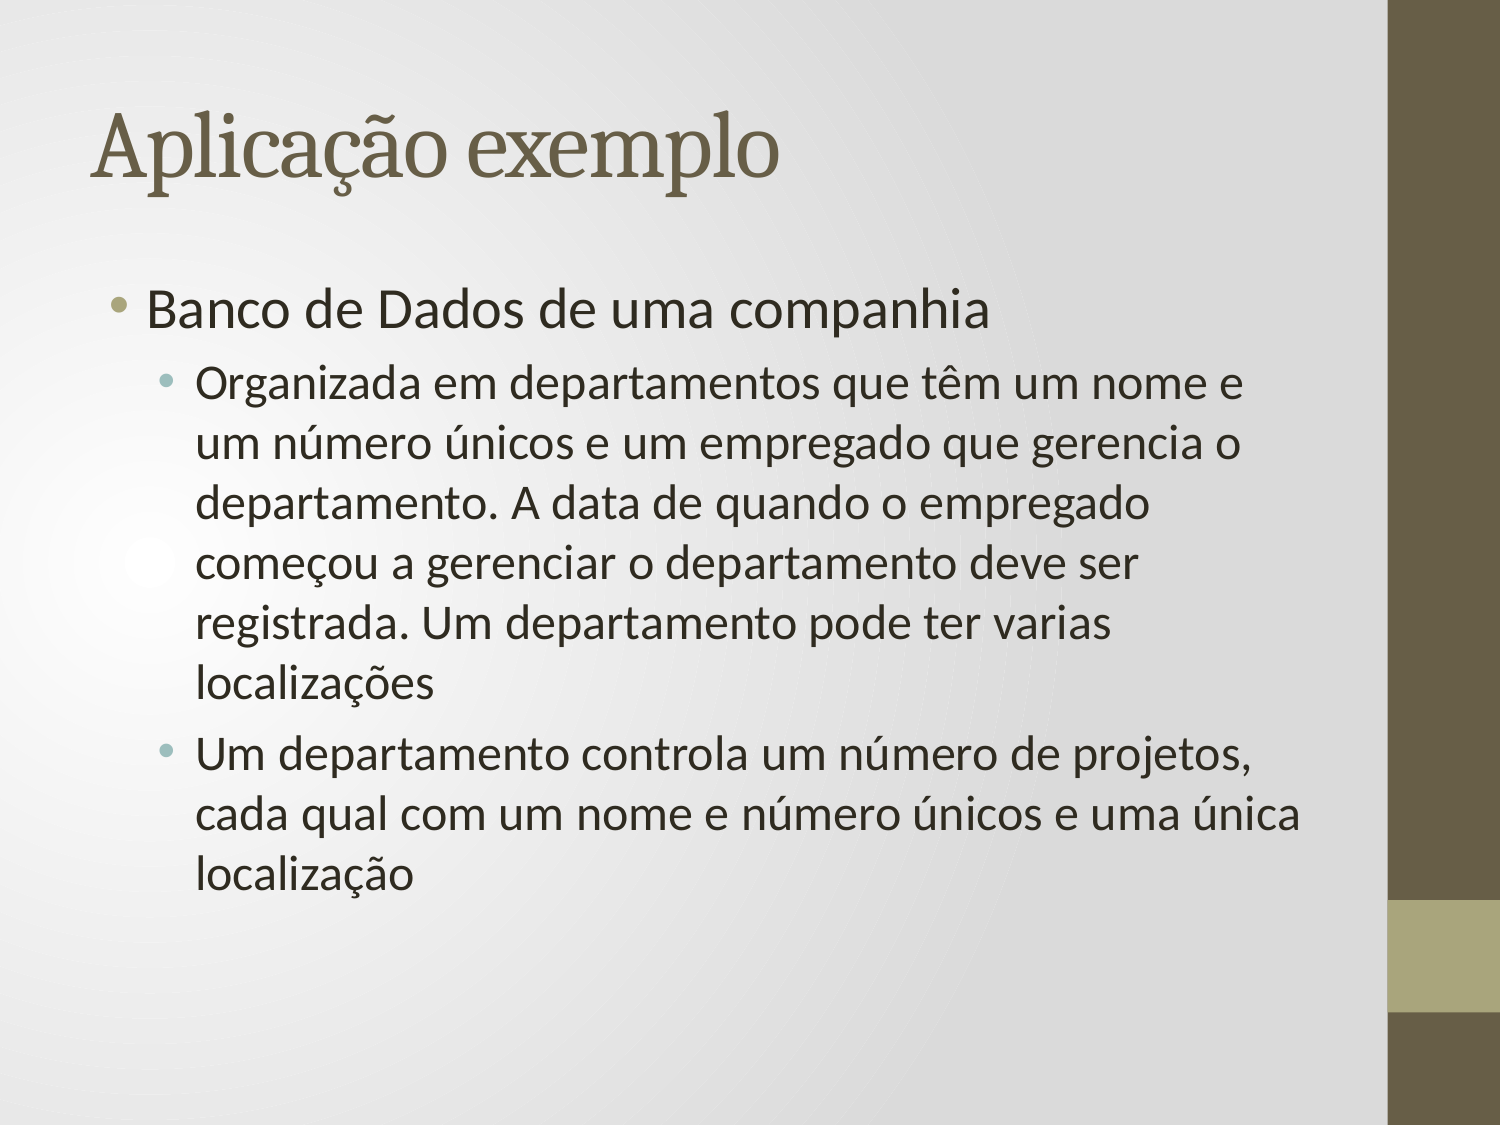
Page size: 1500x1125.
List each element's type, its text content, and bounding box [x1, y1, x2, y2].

title Aplicação exemplo [75, 45, 1325, 233]
list Banco de Dados de uma companhia Organizada em departamentos que têm um nome e um número únicos e um empregado que gerencia o departamento. A data de quando o empregado começou a gerenciar o departamento deve ser registrada. Um departamento pode ter varias localizações Um departamento controla um número de projetos, cada qual com um nome e número únicos e uma única localização [75, 262, 1325, 1050]
